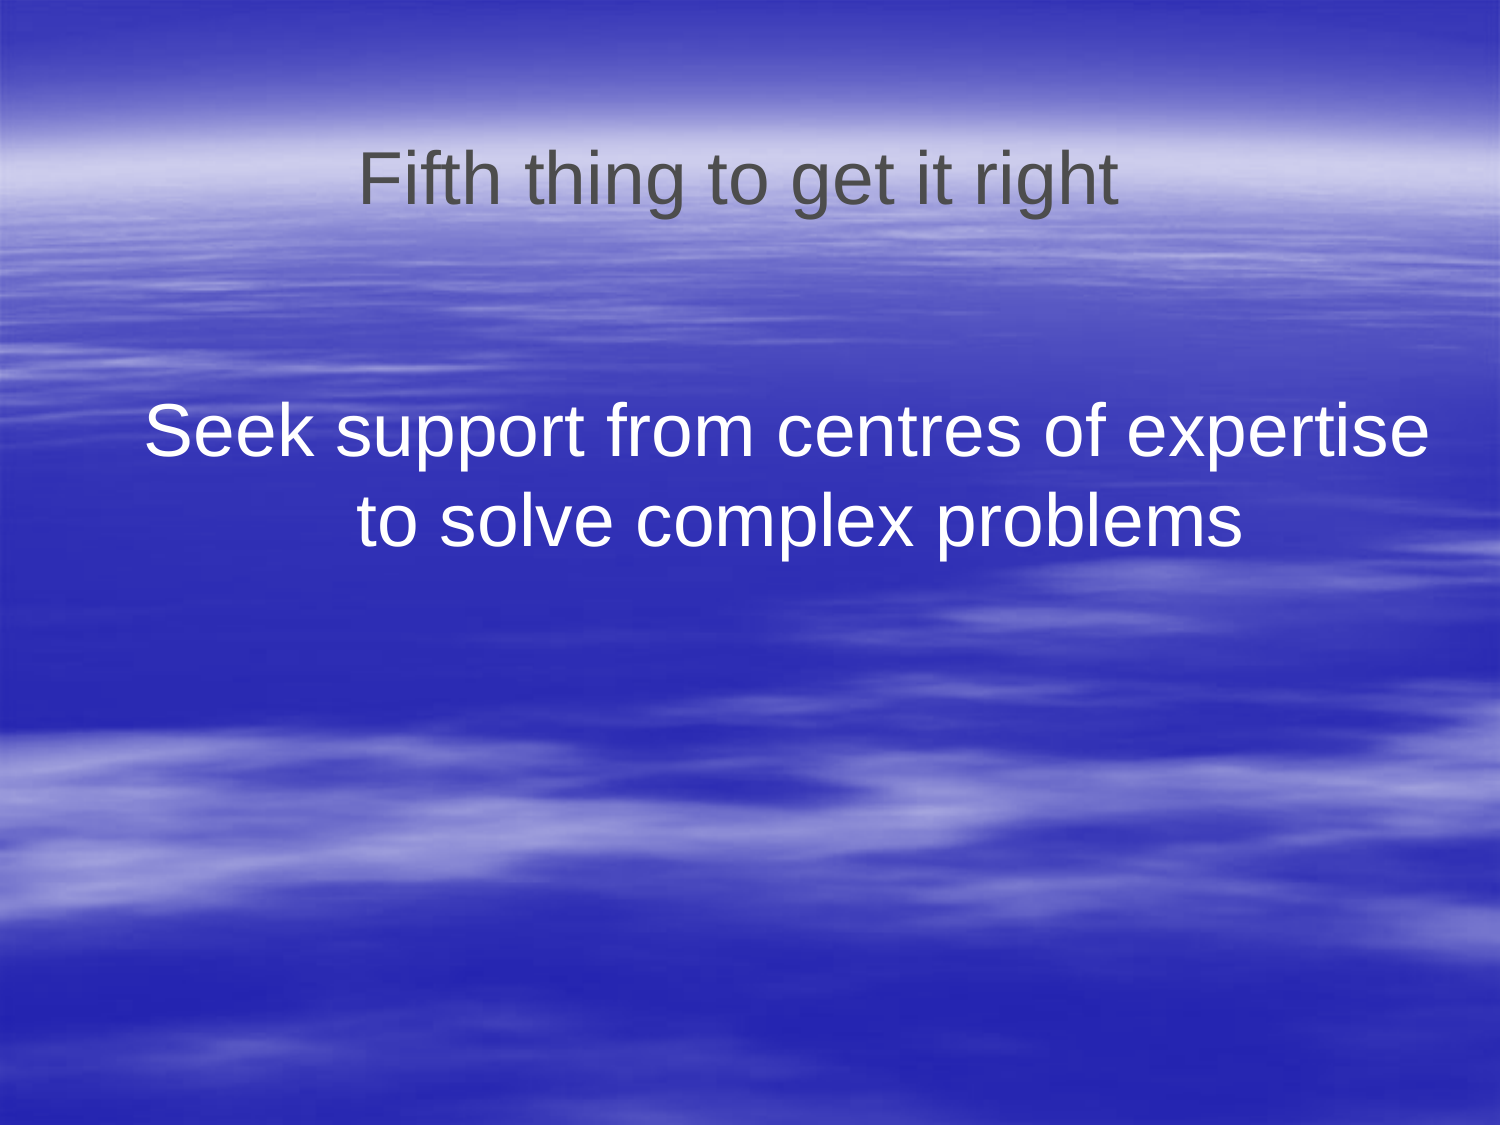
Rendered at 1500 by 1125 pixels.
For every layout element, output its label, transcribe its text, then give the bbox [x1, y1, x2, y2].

list Seek support from centres of expertise to solve complex problems [49, 373, 1451, 1048]
title Fifth thing to get it right [40, 66, 1438, 285]
